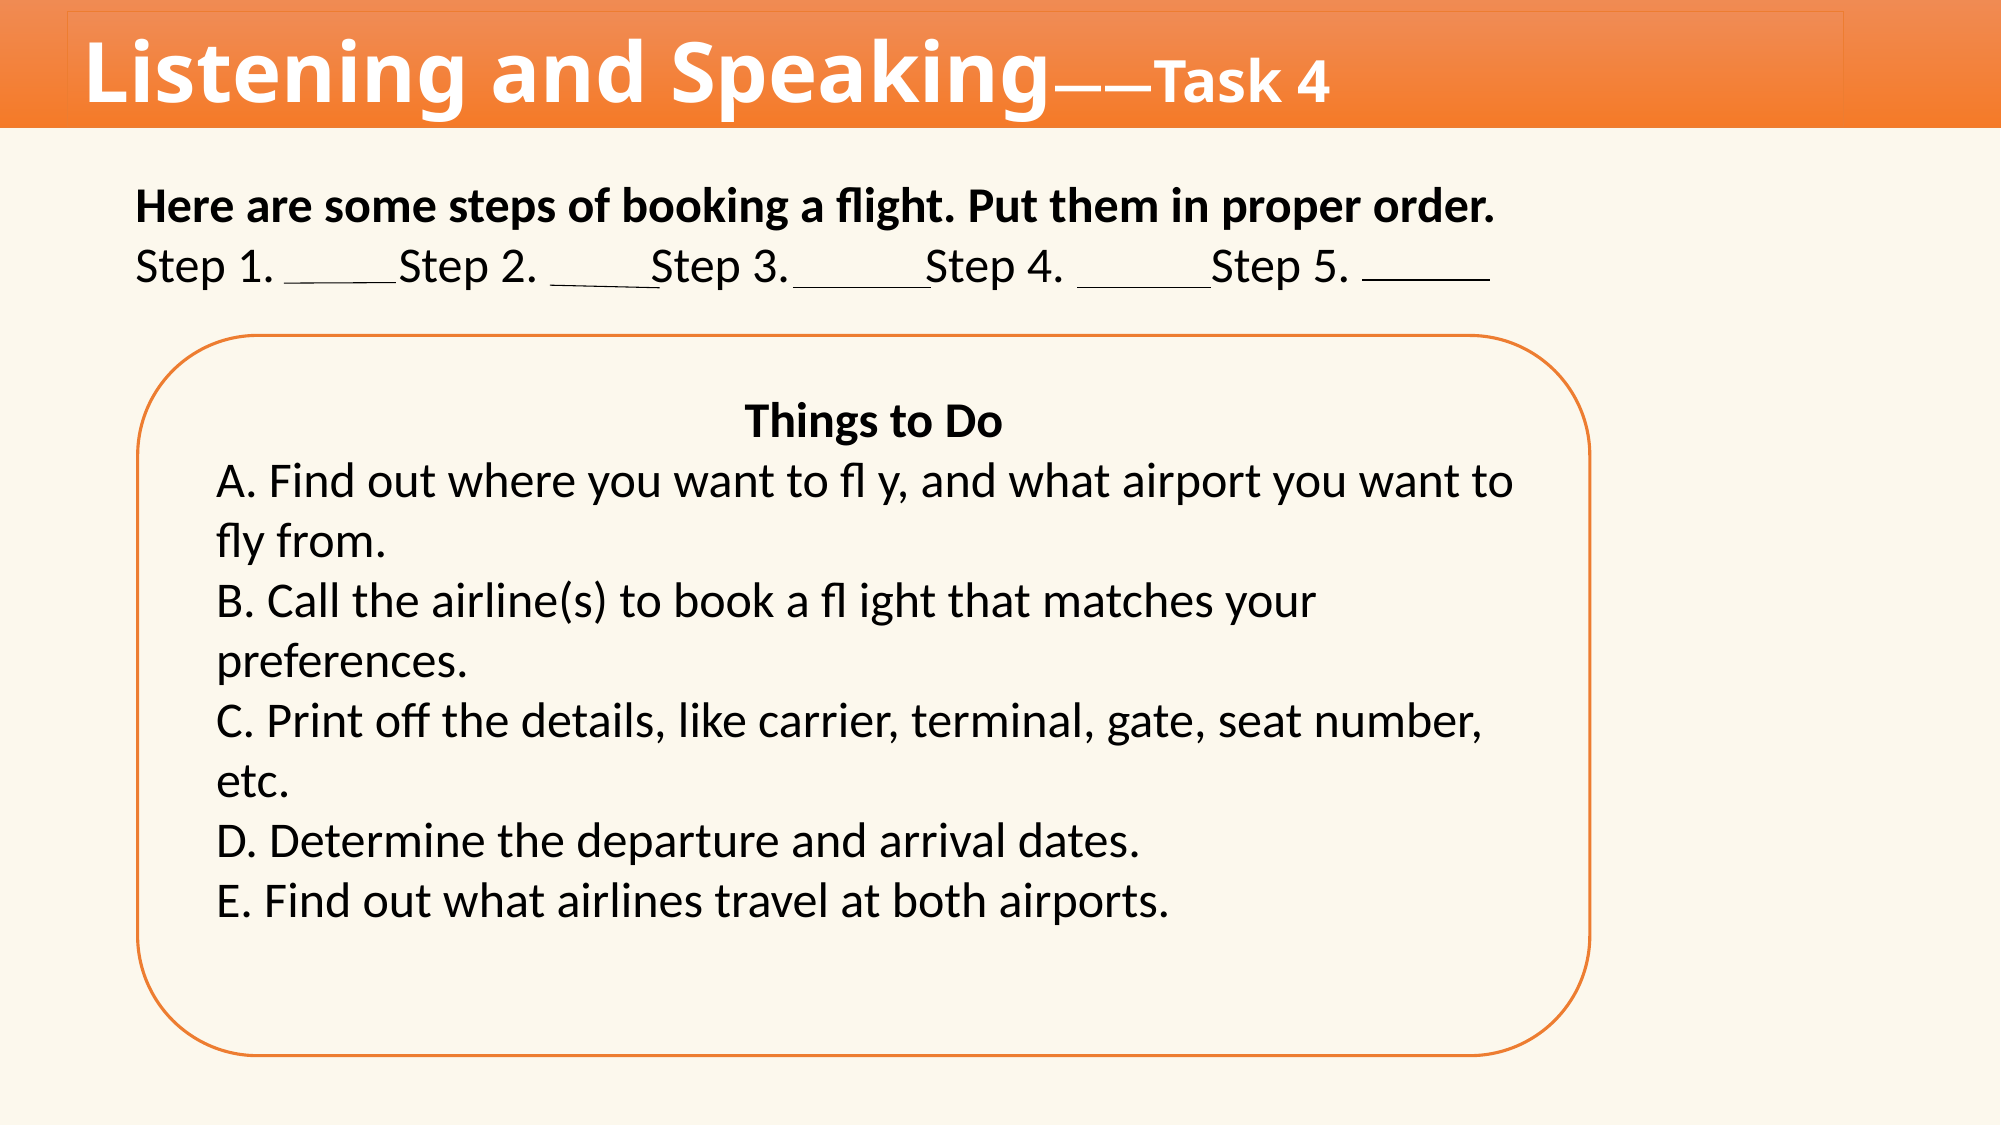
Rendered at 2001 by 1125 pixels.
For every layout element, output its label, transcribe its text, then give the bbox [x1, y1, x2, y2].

text_box Things to Do A. Find out where you want to fl y, and what airport you want to fly from. B. Call the airline(s) to book a fl ight that matches your preferences. C. Print off the details, like carrier, terminal, gate, seat number, etc. D. Determine the departure and arrival dates. E. Find out what airlines travel at both airports. [201, 379, 1548, 935]
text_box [0, 0, 2000, 128]
text_box Here are some steps of booking a flight. Put them in proper order. Step 1. Step 2. Step 3. Step 4. Step 5. [120, 164, 1882, 300]
text_box [136, 334, 1591, 1057]
